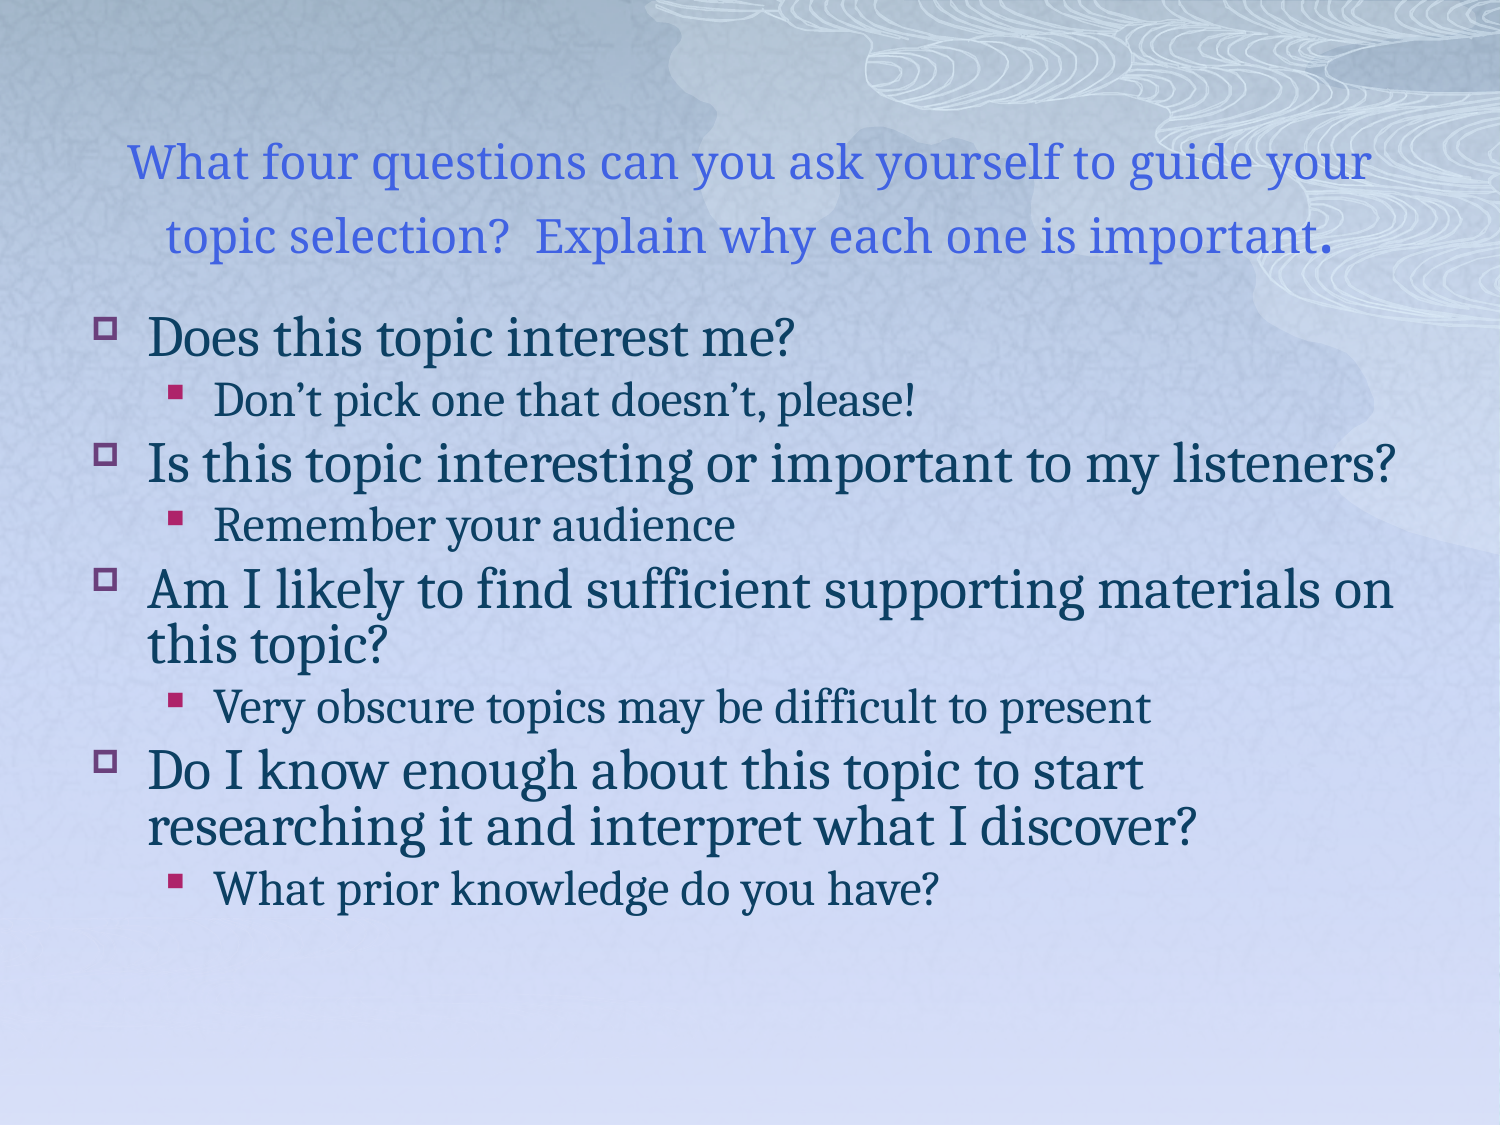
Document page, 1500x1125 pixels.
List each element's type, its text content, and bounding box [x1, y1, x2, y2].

list Does this topic interest me? Don’t pick one that doesn’t, please! Is this topic interesting or important to my listeners? Remember your audience Am I likely to find sufficient supporting materials on this topic? Very obscure topics may be difficult to present Do I know enough about this topic to start researching it and interpret what I discover? What prior knowledge do you have? [76, 304, 1430, 1032]
title What four questions can you ask yourself to guide your topic selection? Explain why each one is important. [75, 105, 1425, 293]
